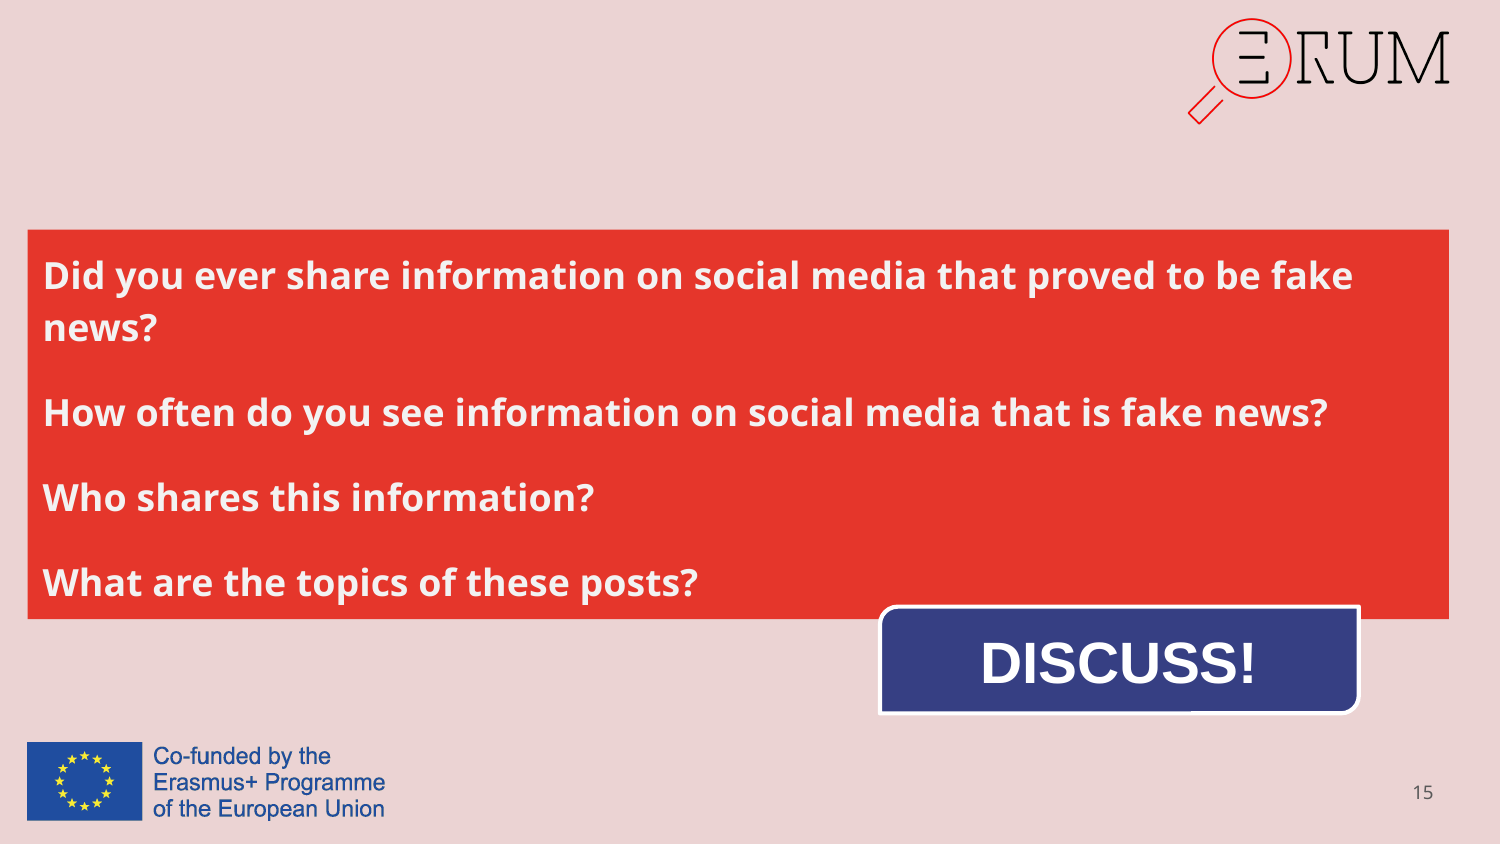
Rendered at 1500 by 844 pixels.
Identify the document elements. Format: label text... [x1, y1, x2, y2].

text_box Did you ever share information on social media that proved to be fake news? How often do you see information on social media that is fake news? Who shares this information? What are the topics of these posts? [27, 229, 1449, 620]
picture [1136, 0, 1500, 137]
text_box DISCUSS! [879, 606, 1359, 714]
picture [27, 742, 385, 821]
slide_number 15 [1358, 761, 1449, 826]
